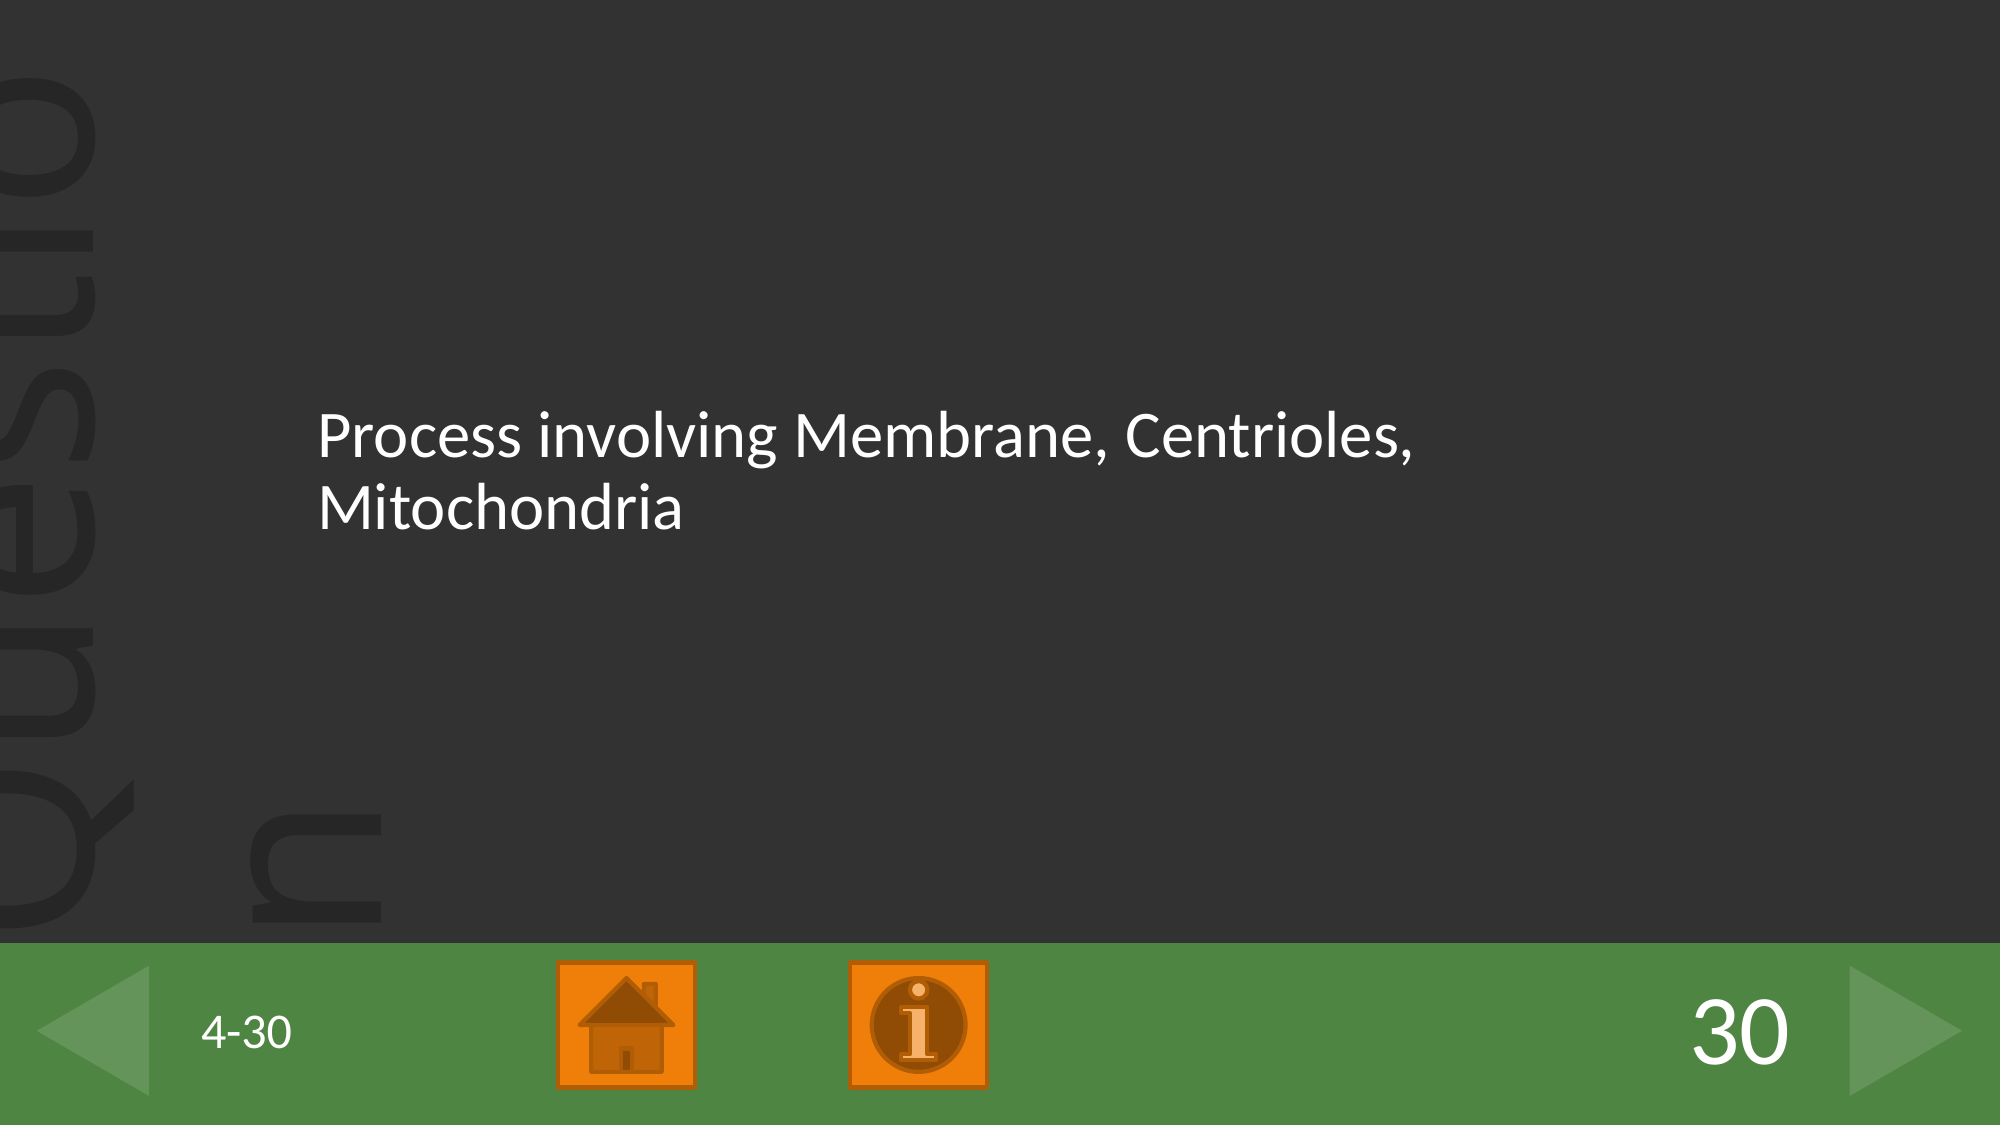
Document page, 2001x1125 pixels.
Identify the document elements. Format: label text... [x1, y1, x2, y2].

list Process involving Membrane, Centrioles, Mitochondria [302, 307, 1760, 636]
title 4-30 [185, 967, 1494, 1097]
text_box [848, 960, 989, 1090]
text_box [556, 960, 697, 1090]
list 30 [1494, 967, 1806, 1097]
